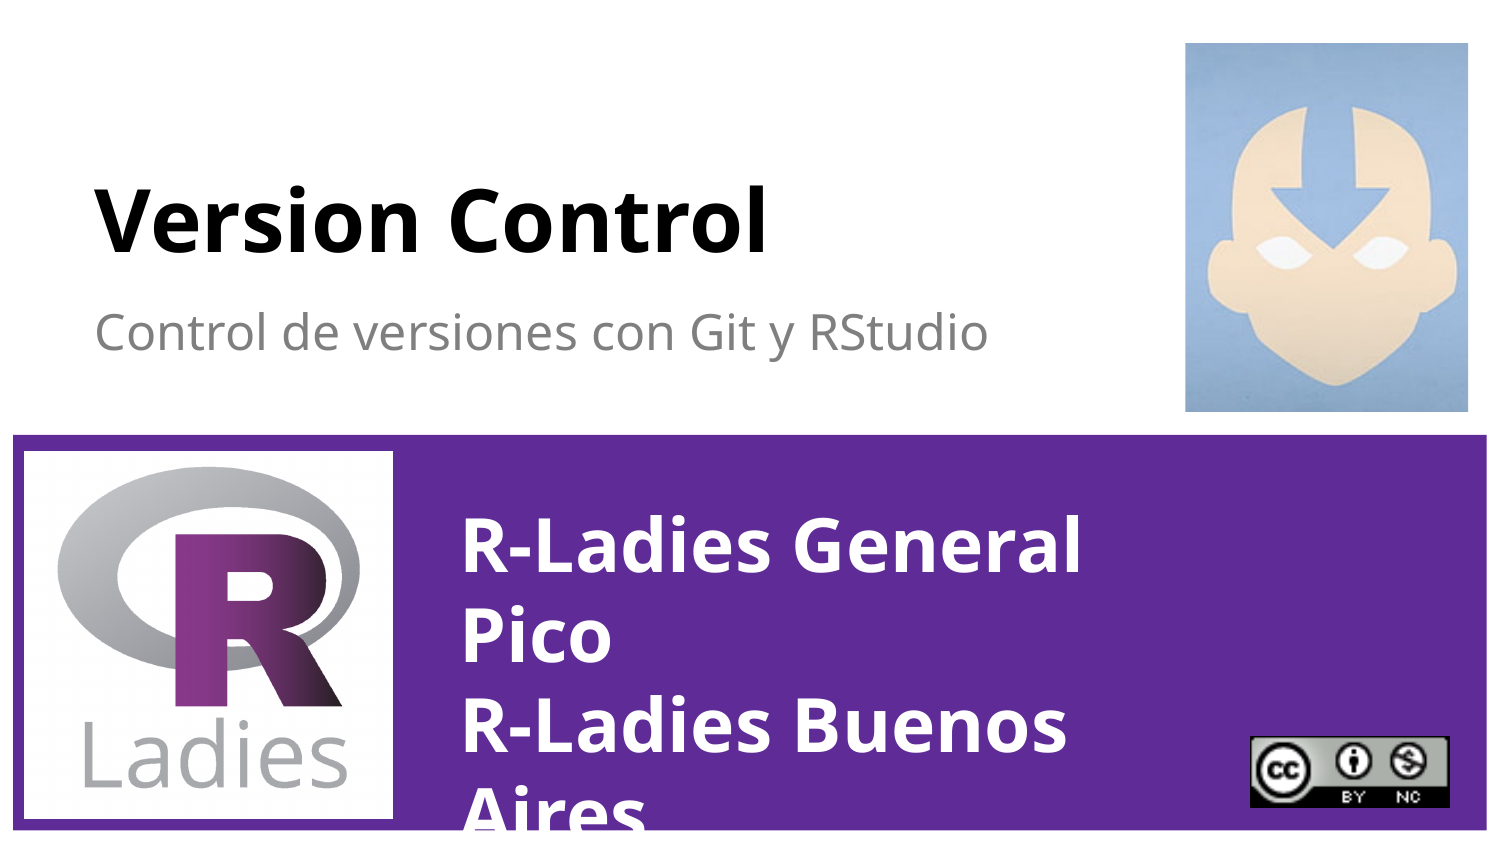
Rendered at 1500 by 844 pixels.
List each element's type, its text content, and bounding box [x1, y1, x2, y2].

title Version Control [79, 43, 1183, 285]
picture [1250, 736, 1450, 808]
picture [1185, 43, 1469, 412]
subtitle Control de versiones con Git y RStudio [79, 285, 1423, 427]
text_box R-Ladies General Pico R-Ladies Buenos Aires R-Ladies Santa Rosa [444, 483, 1241, 576]
picture [24, 451, 393, 819]
